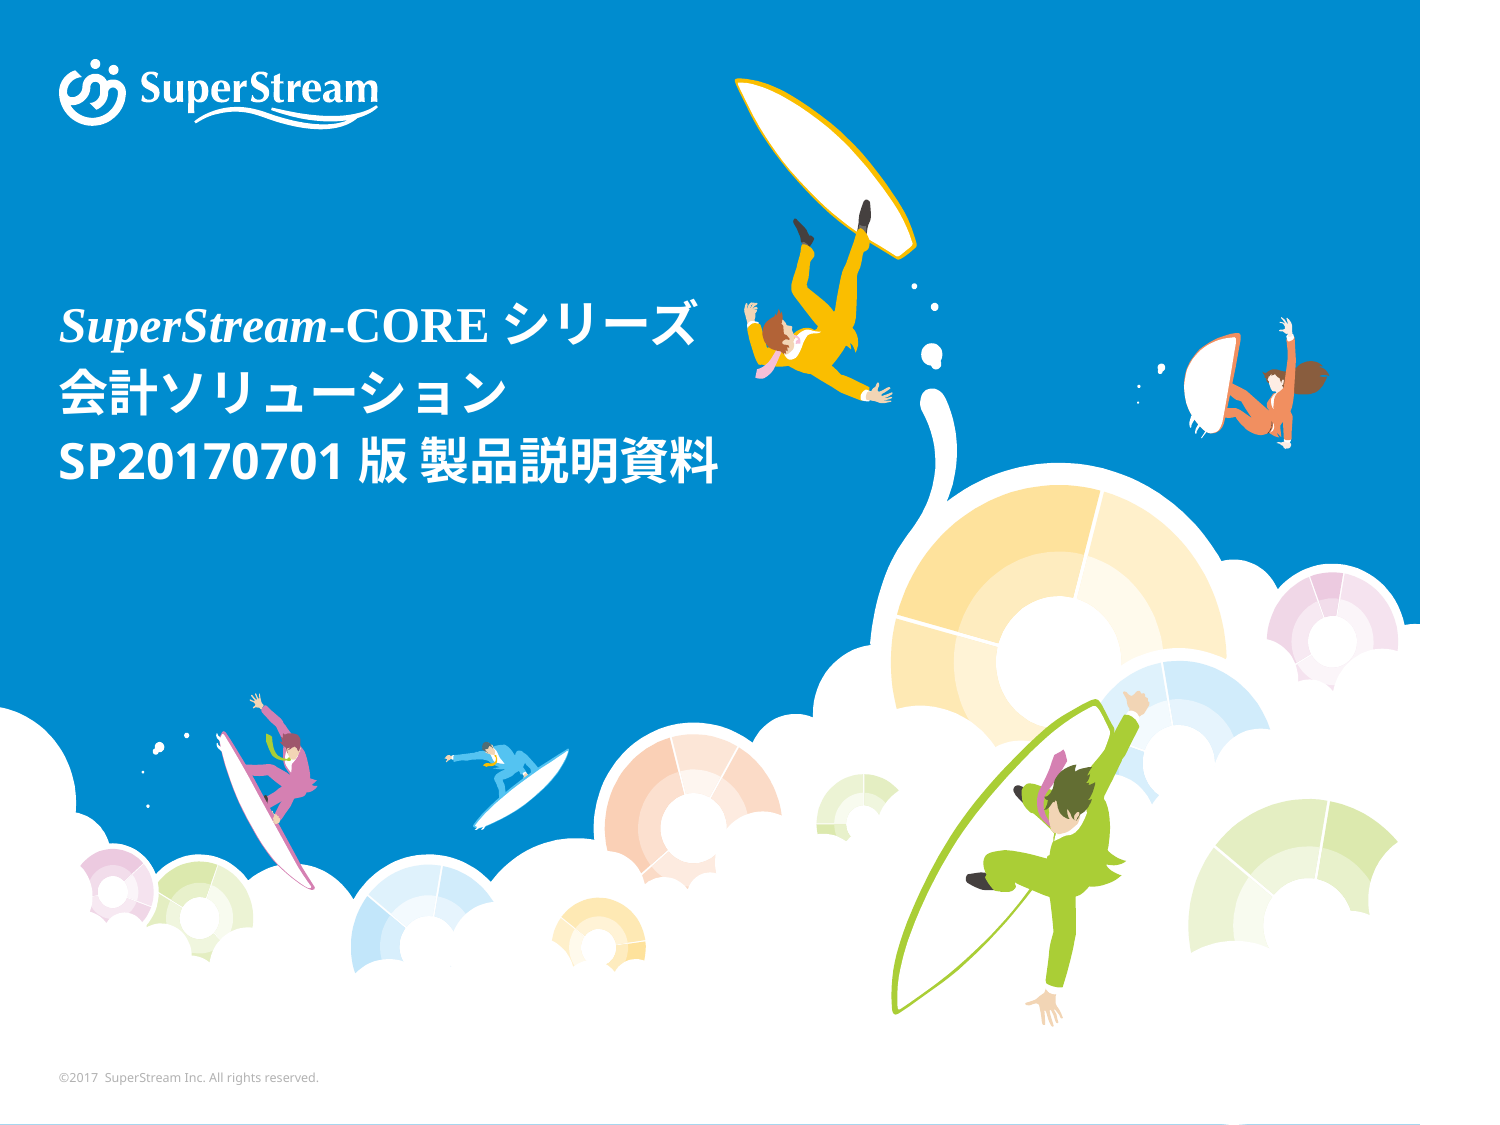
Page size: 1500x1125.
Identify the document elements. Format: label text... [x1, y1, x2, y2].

footer ©2017 SuperStream Inc. All rights reserved. [59, 1057, 414, 1087]
title SuperStream-COREシリーズ 会計ソリューション SP20170701版 製品説明資料 [59, 310, 963, 670]
picture [657, 302, 690, 310]
picture [514, 304, 526, 310]
